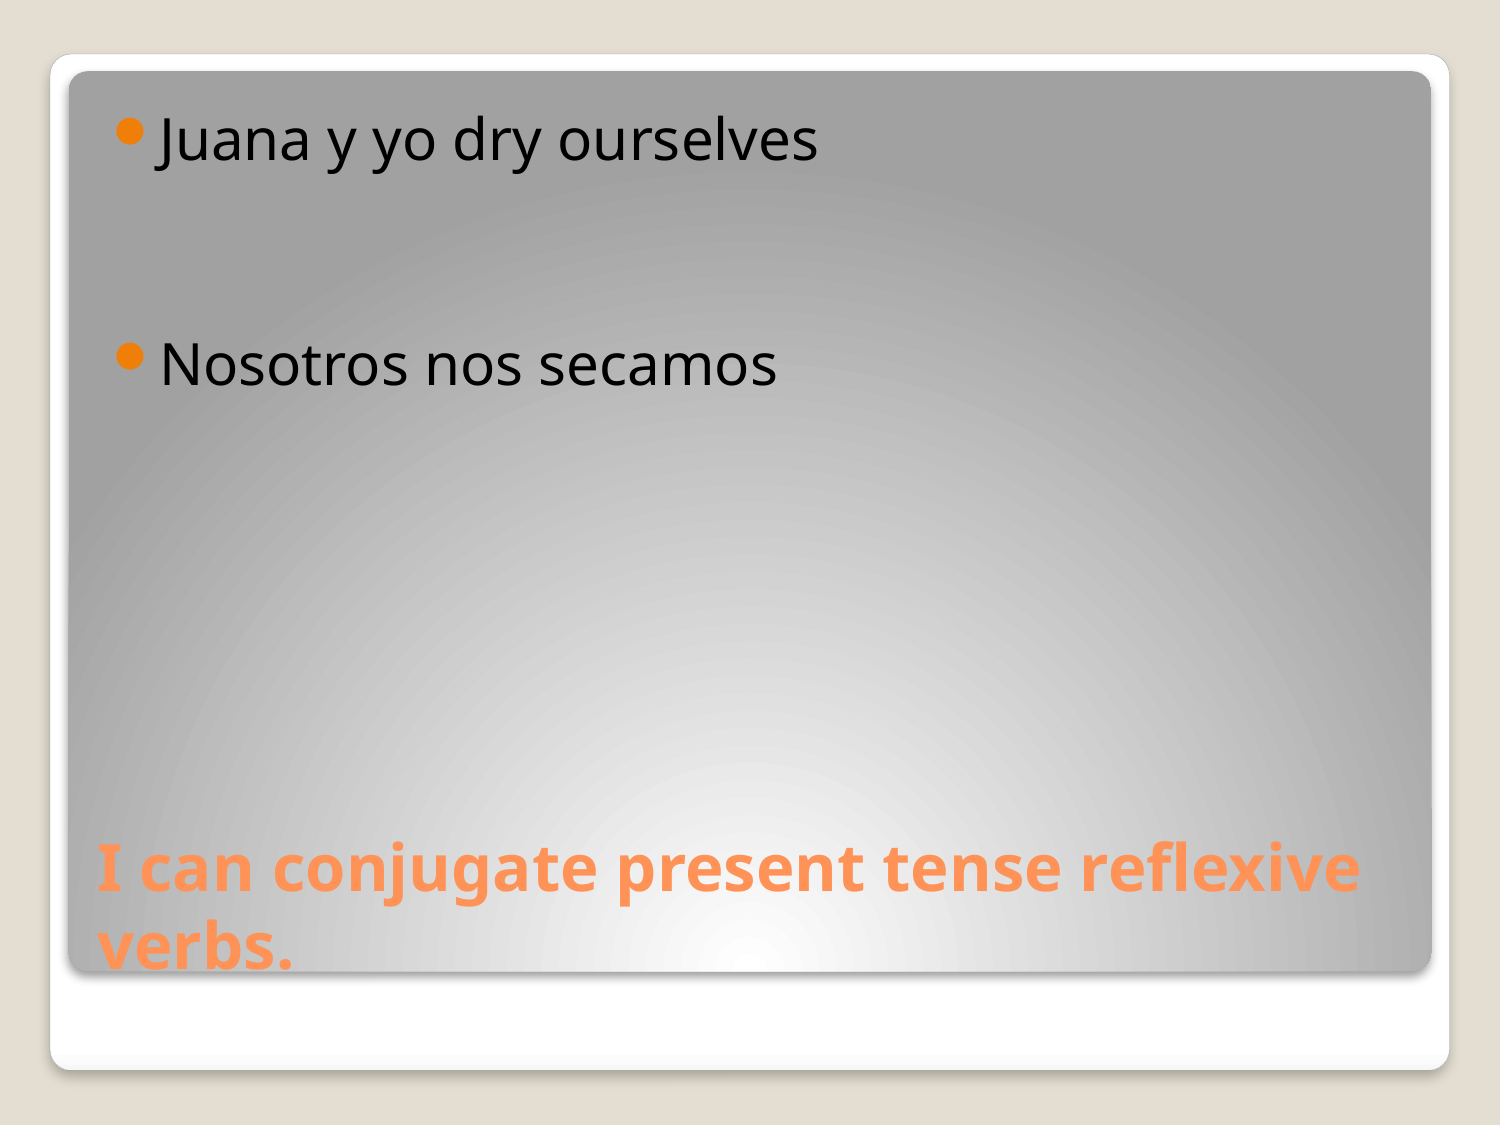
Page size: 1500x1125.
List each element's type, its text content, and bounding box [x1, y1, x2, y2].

title I can conjugate present tense reflexive verbs. [82, 817, 1425, 990]
list Juana y yo dry ourselves Nosotros nos secamos [82, 86, 1425, 774]
